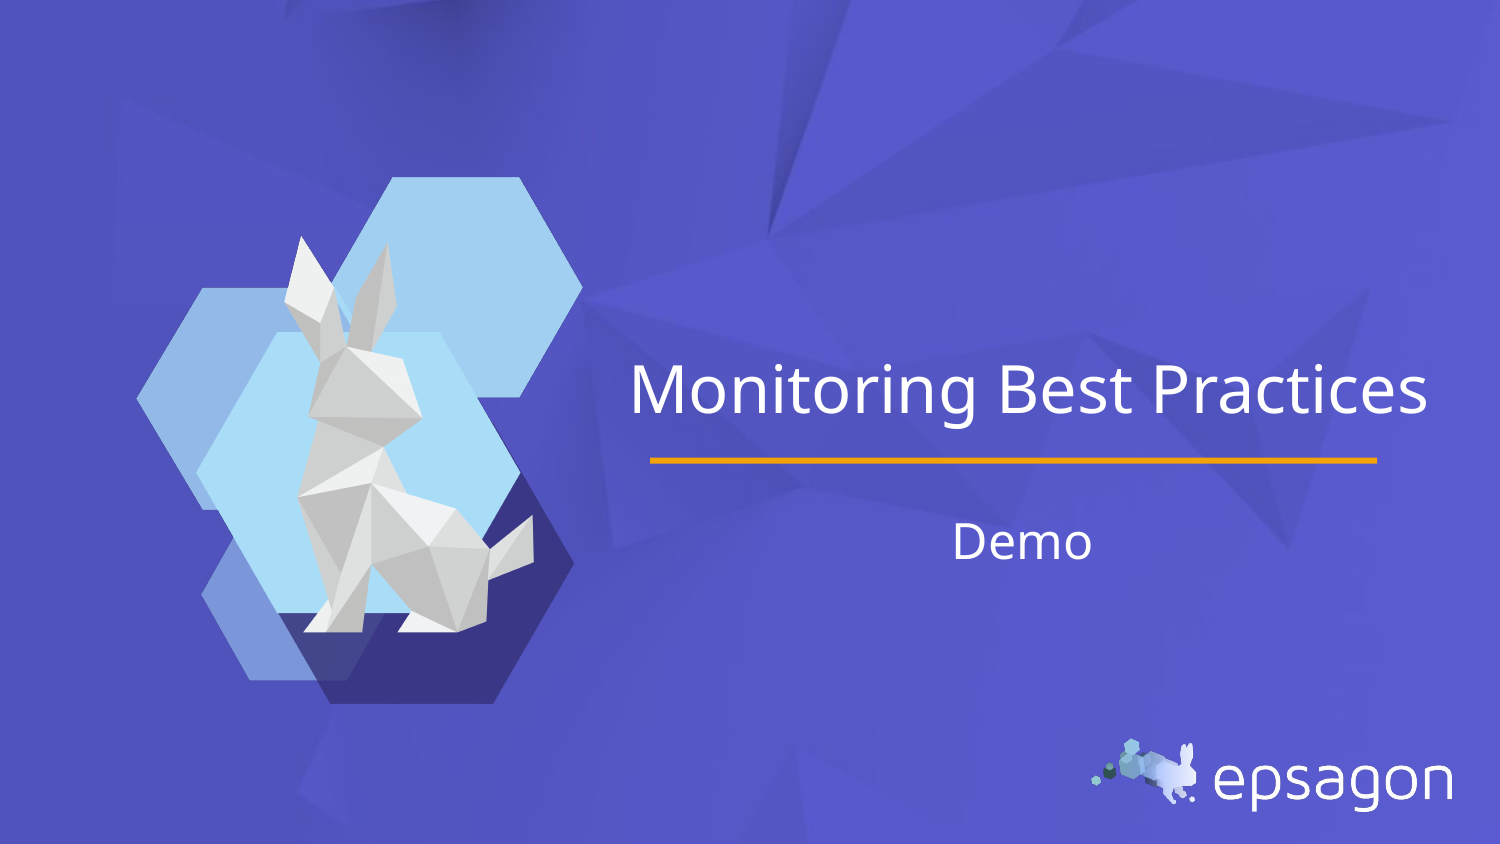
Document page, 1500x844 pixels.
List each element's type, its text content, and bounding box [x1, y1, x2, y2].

picture [0, 0, 1500, 844]
text_box Demo [636, 485, 1390, 672]
title Monitoring Best Practices [620, 333, 1500, 452]
